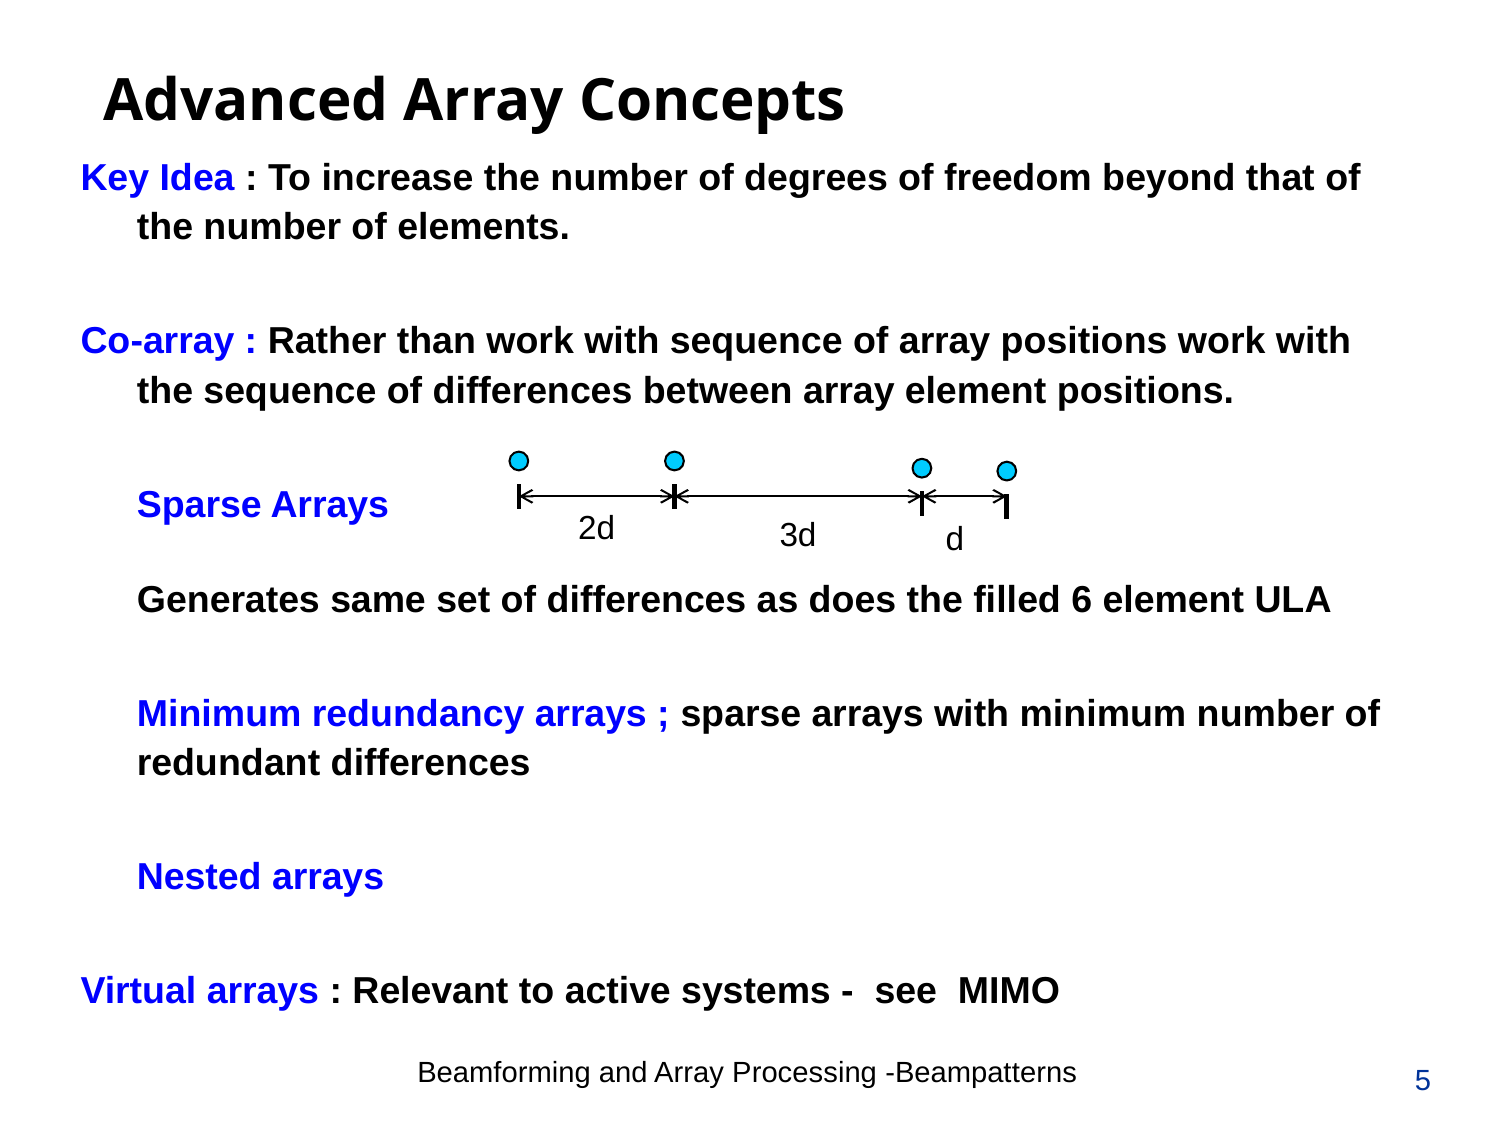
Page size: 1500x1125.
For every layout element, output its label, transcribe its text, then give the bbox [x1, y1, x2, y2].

slide_number 5 [1207, 1055, 1447, 1102]
list Key Idea : To increase the number of degrees of freedom beyond that of the number of elements. Co-array : Rather than work with sequence of array positions work with the sequence of differences between array element positions. Sparse Arrays Generates same set of differences as does the filled 6 element ULA Minimum redundancy arrays ; sparse arrays with minimum number of redundant differences Nested arrays Virtual arrays : Relevant to active systems - see MIMO [65, 140, 1424, 1027]
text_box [509, 451, 1017, 566]
title Advanced Array Concepts [88, 54, 926, 140]
